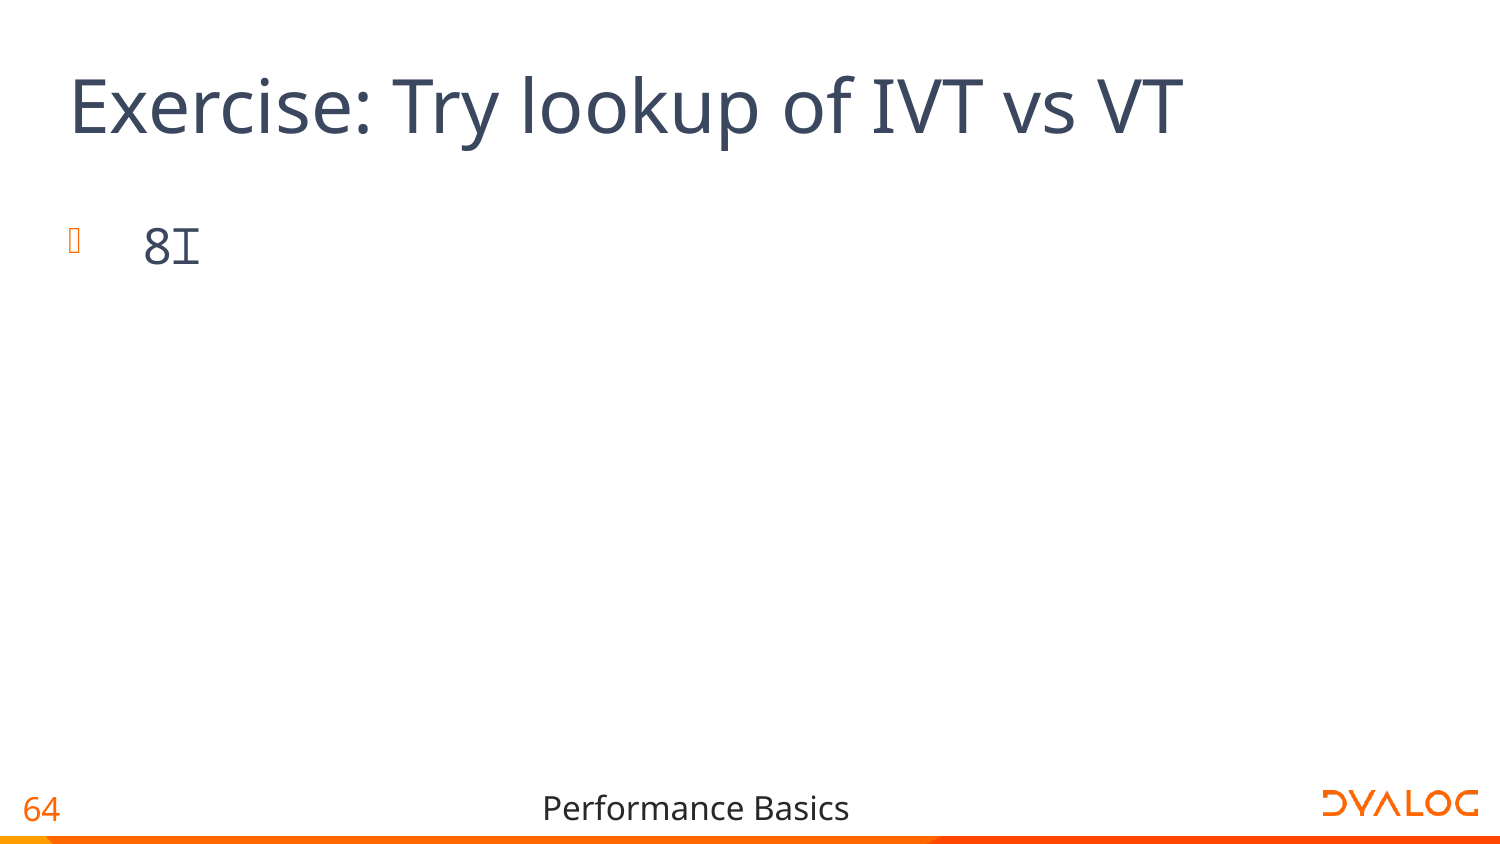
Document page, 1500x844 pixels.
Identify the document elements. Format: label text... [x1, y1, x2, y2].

title Exercise: Try lookup of IVT vs VT [53, 43, 1268, 157]
picture [0, 836, 1500, 844]
picture [1323, 790, 1478, 816]
list 8⌶ [53, 207, 1053, 740]
